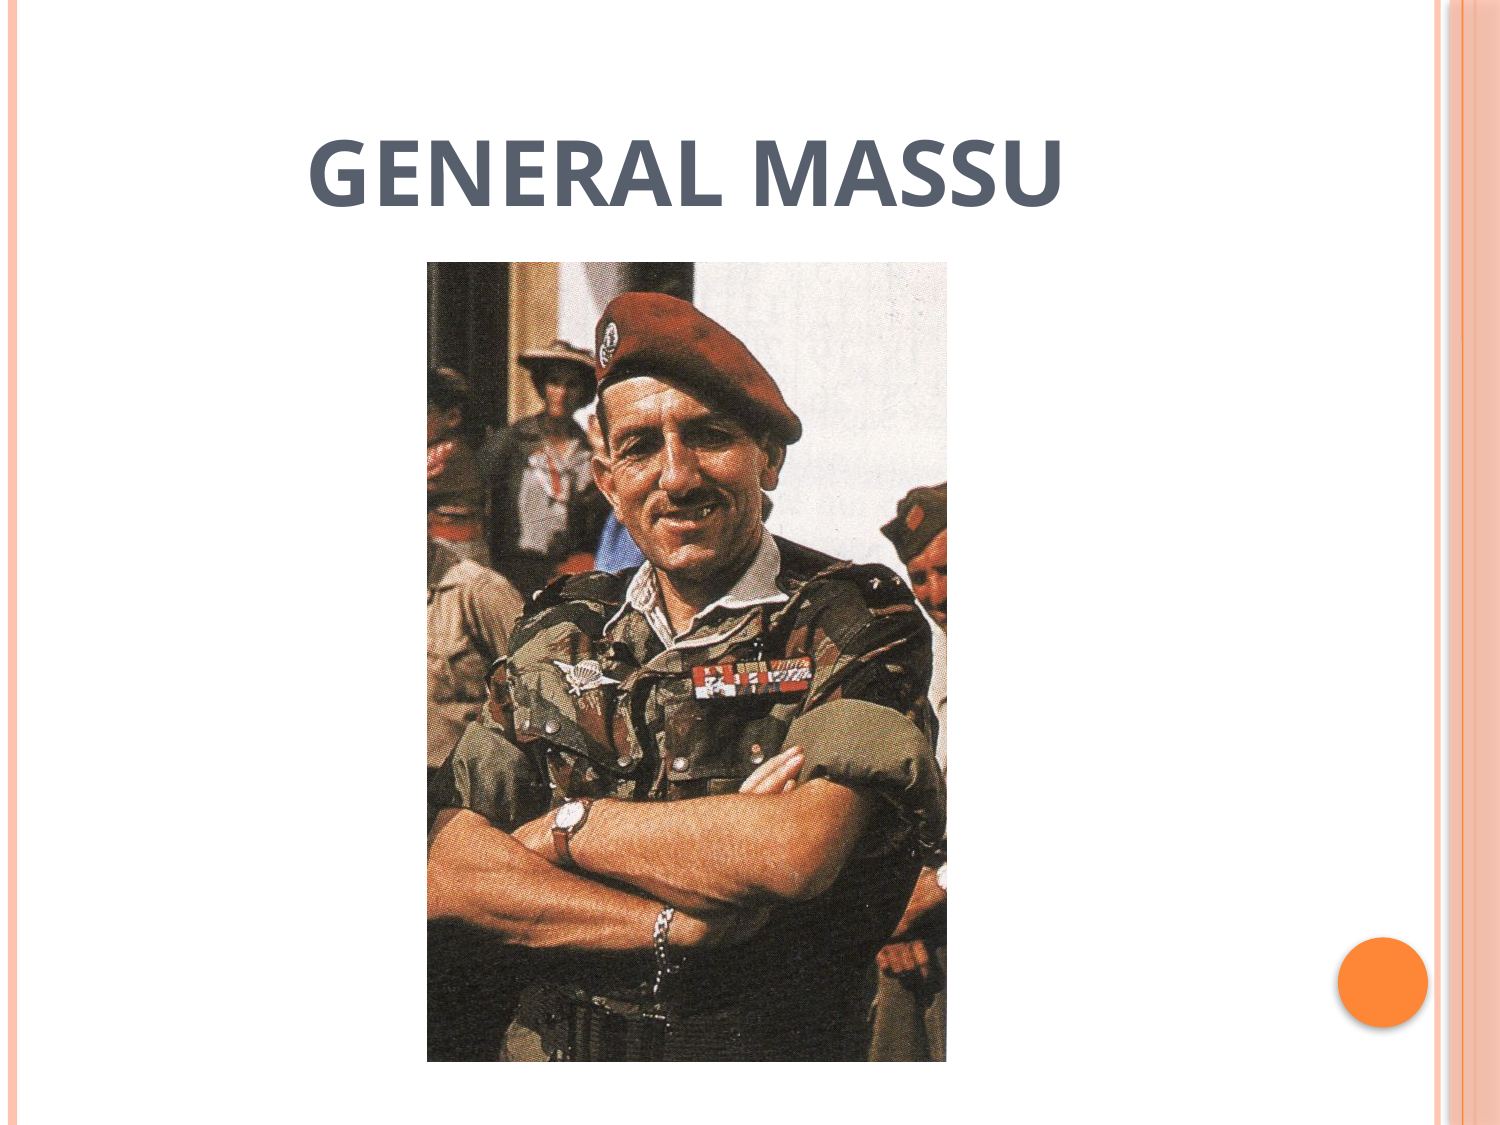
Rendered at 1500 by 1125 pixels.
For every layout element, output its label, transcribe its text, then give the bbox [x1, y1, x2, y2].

title General massu [75, 45, 1300, 233]
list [427, 261, 948, 1063]
